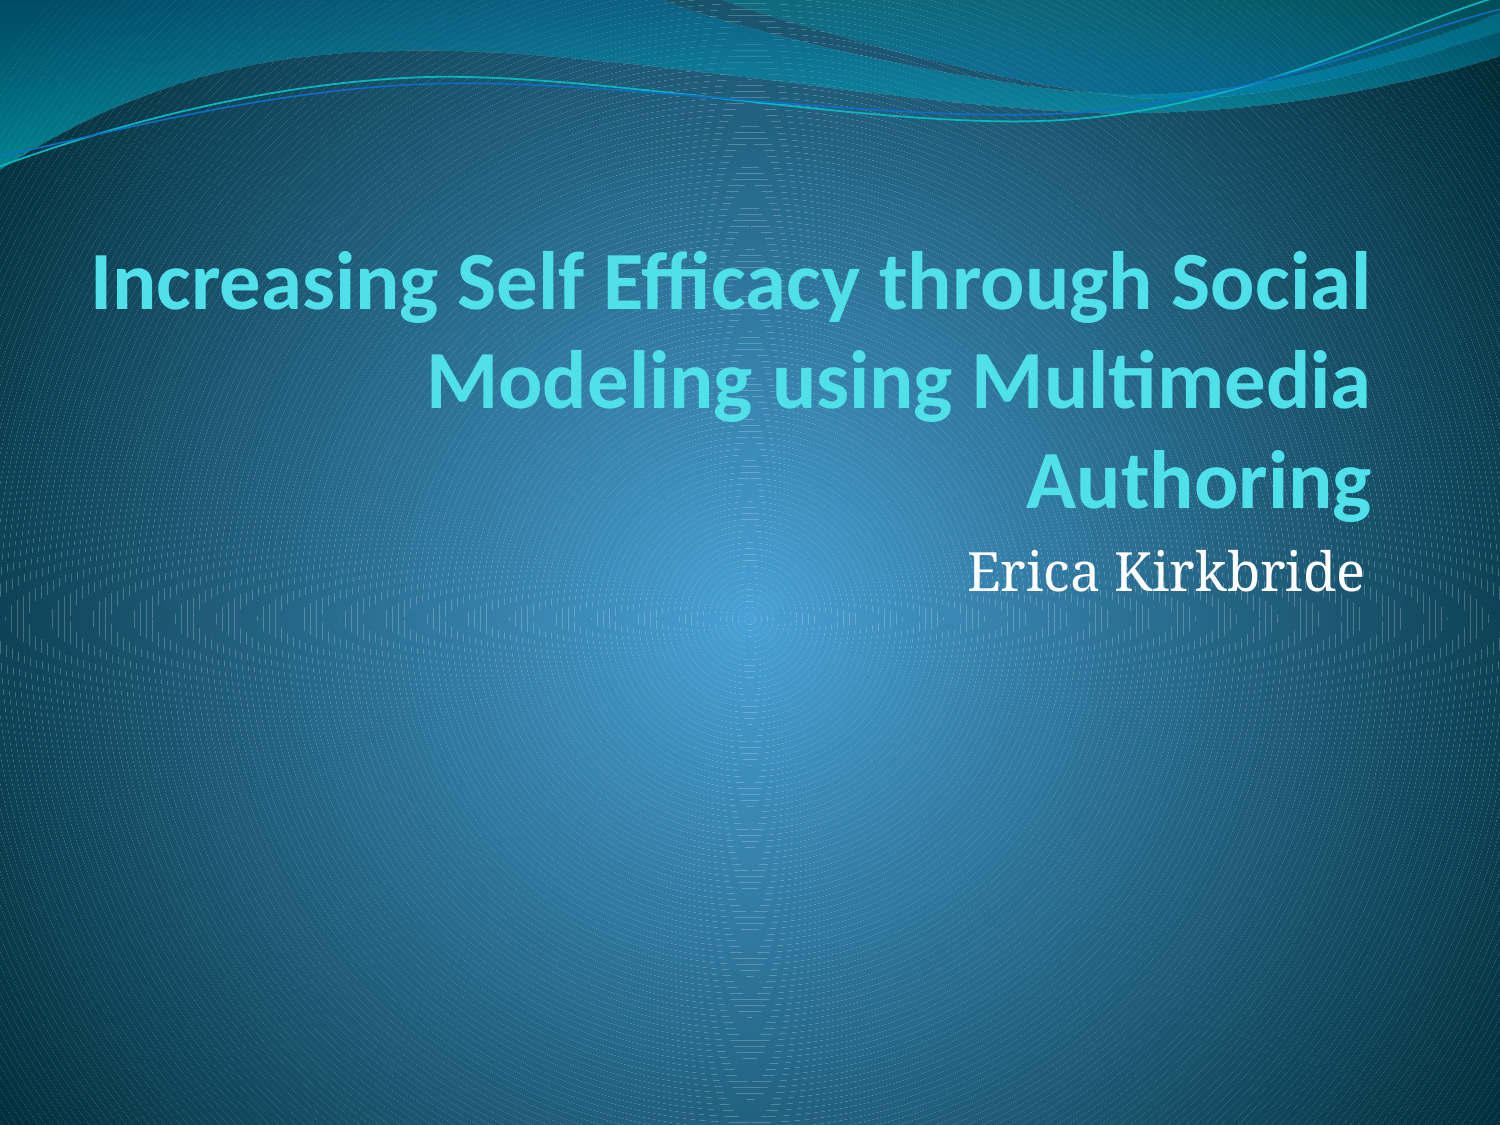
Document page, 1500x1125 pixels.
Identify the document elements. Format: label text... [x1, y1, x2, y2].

subtitle Erica Kirkbride [87, 529, 1376, 818]
title Increasing Self Efficacy through Social Modeling using Multimedia Authoring [87, 224, 1376, 525]
